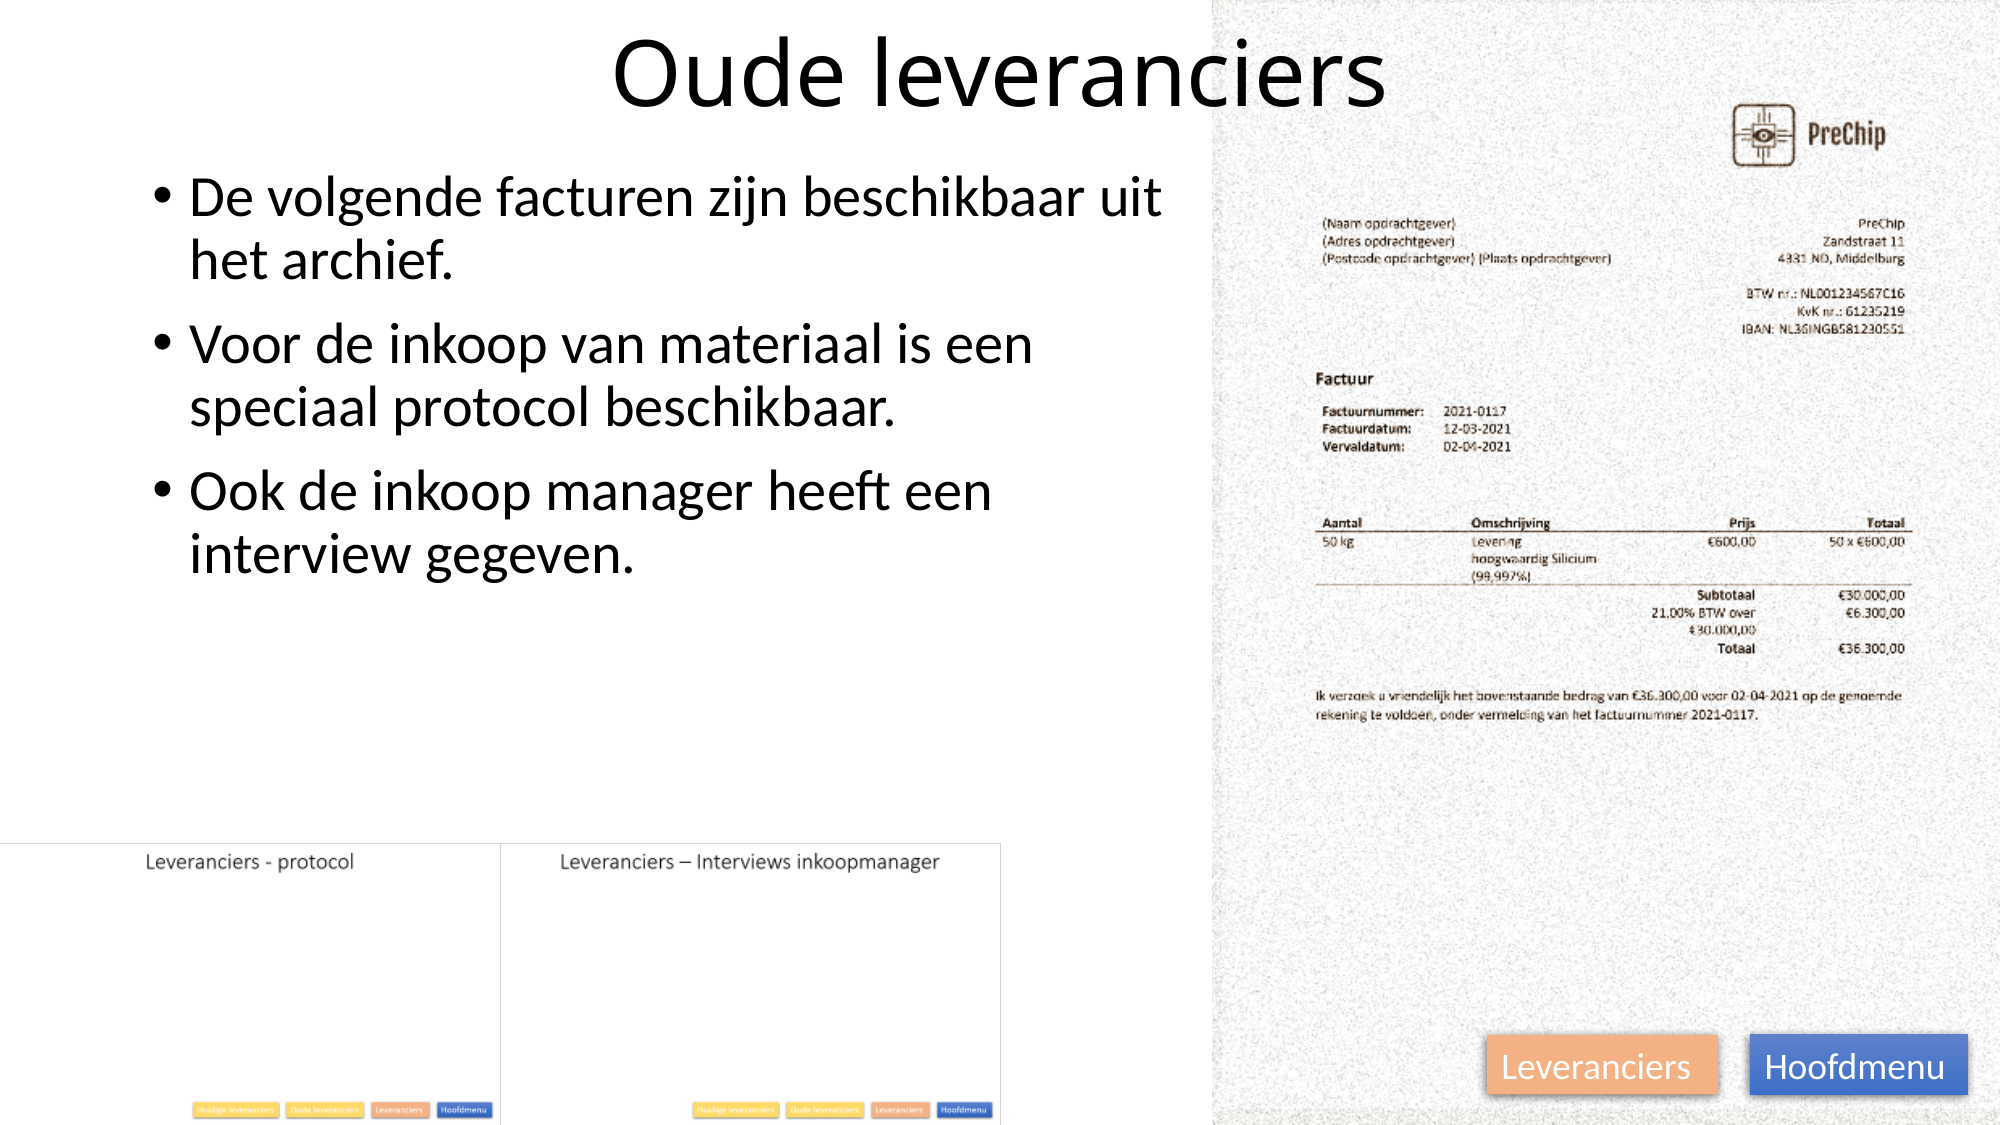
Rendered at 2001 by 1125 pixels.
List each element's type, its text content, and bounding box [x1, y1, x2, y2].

picture [0, 844, 500, 1125]
picture [1212, 0, 2000, 1125]
title Oude leveranciers [137, 3, 1212, 152]
picture [501, 844, 1000, 1125]
list De volgende facturen zijn beschikbaar uit het archief. Voor de inkoop van materiaal is een speciaal protocol beschikbaar. Ook de inkoop manager heeft een interview gegeven. [137, 159, 1212, 618]
